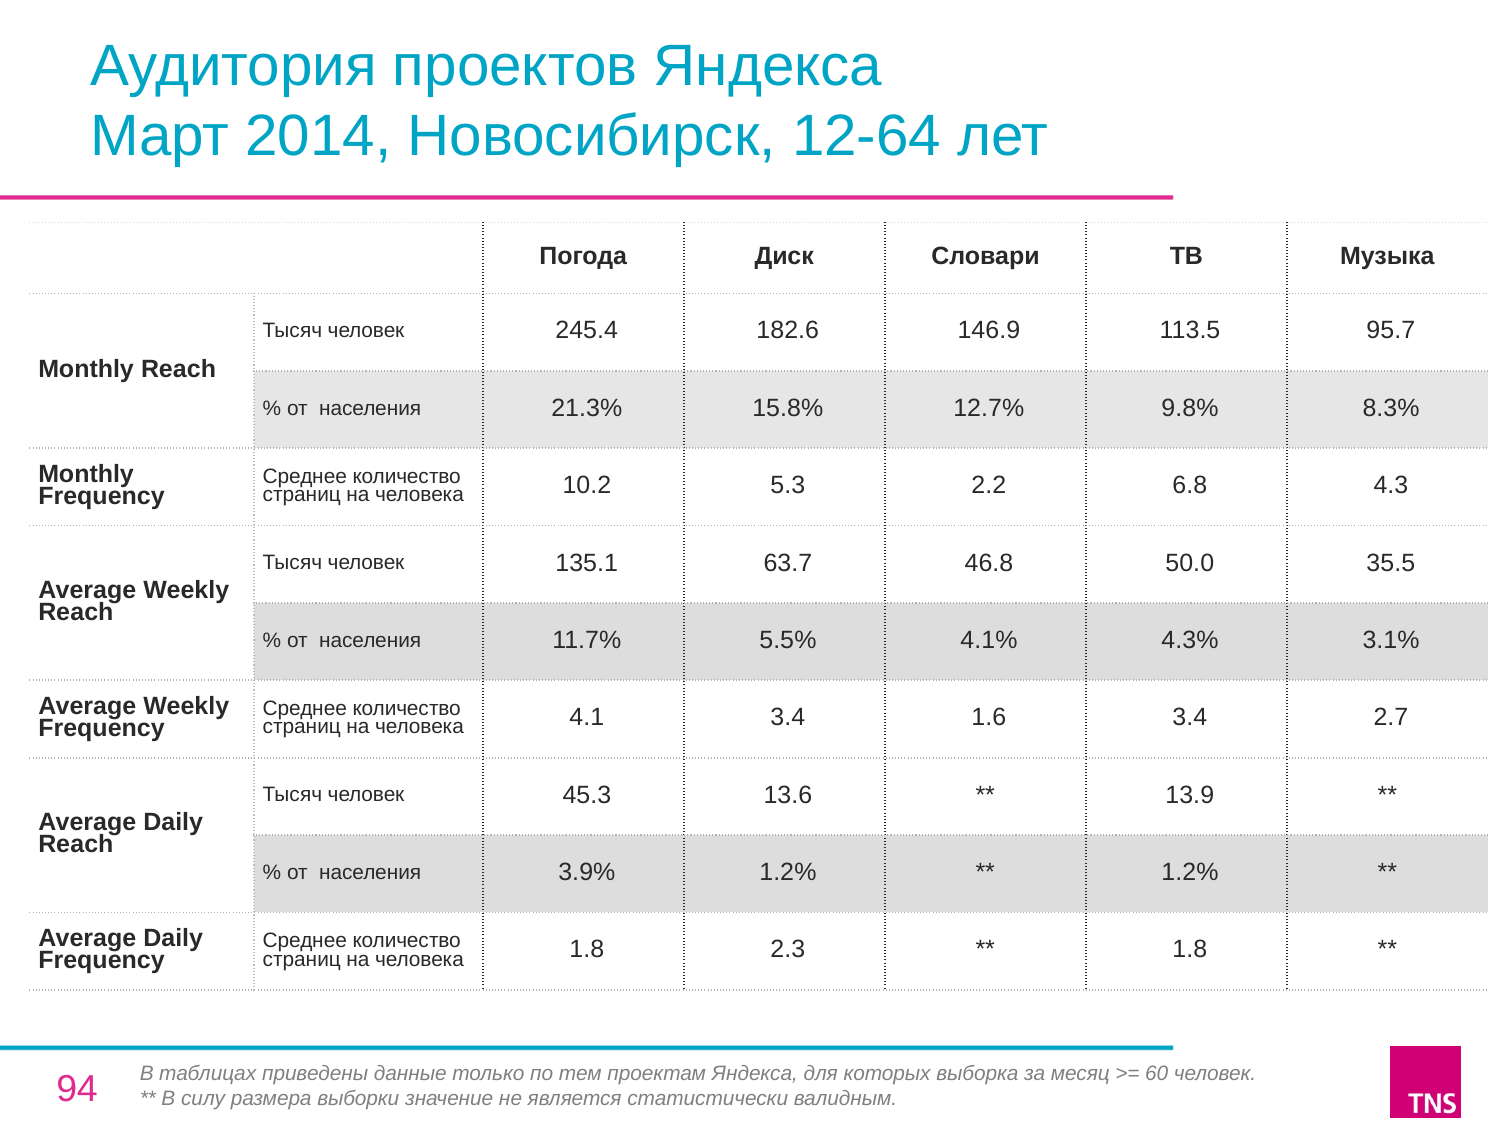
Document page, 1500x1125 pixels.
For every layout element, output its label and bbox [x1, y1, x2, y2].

table_header [29, 223, 1488, 294]
text_box [124, 1052, 1463, 1117]
title [74, 8, 1476, 187]
picture [0, 0, 1500, 1125]
table_cell [29, 294, 1488, 990]
slide_number [40, 1055, 392, 1125]
